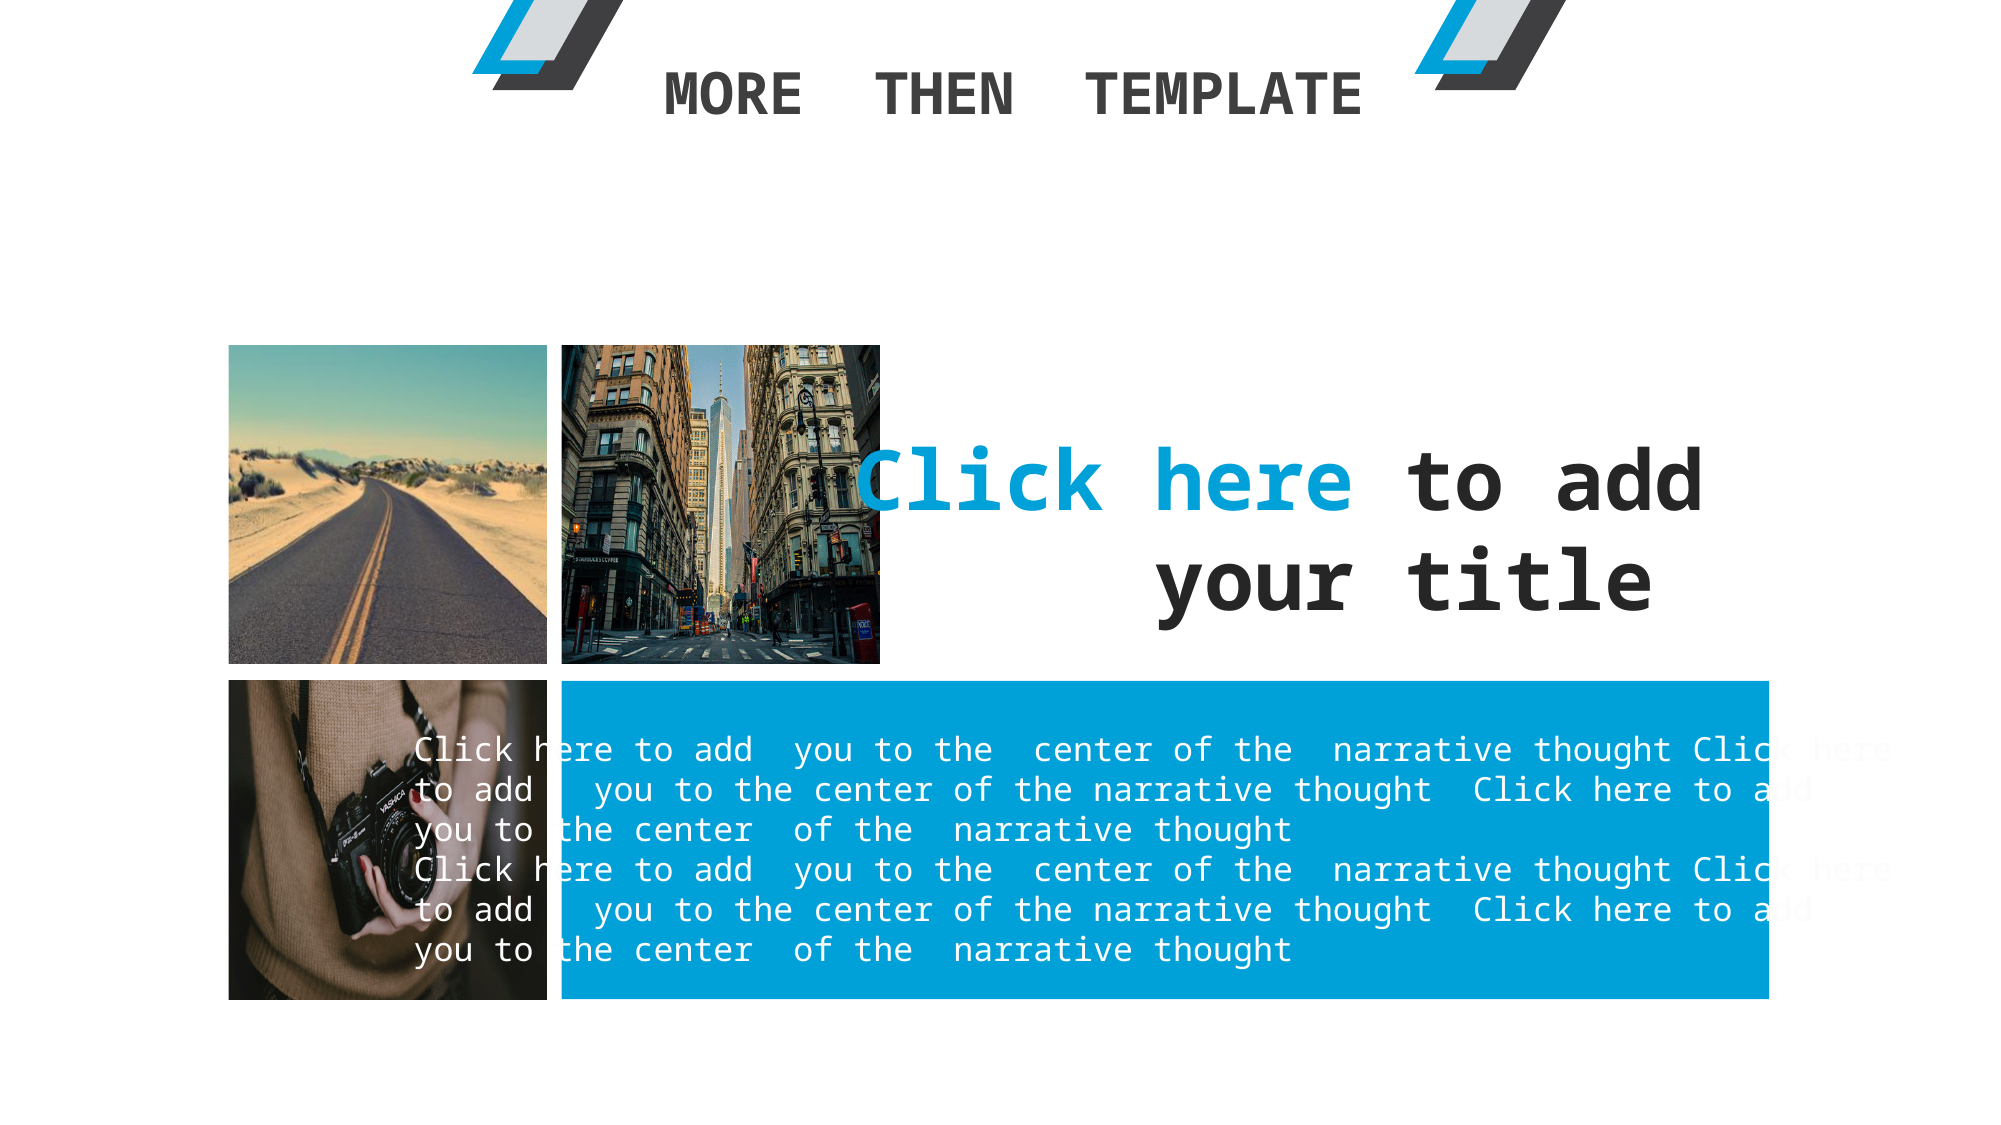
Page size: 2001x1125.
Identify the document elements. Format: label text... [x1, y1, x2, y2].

text_box MORE THEN TEMPLATE [619, 40, 1380, 136]
text_box [228, 680, 547, 1000]
text_box [561, 345, 880, 664]
text_box Click here to add your title [839, 419, 1770, 725]
text_box [228, 345, 547, 664]
text_box Click here to add you to the center of the narrative thought Click here to add you to the center of the narrative thought Click here to add you to the center of the narrative thought Click here to add you to the center of the narrative thought Click here to add you to the center of the narrative thought Click here to add you to the center of the narrative thought [399, 721, 1909, 1125]
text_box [472, 0, 624, 91]
text_box [561, 680, 839, 721]
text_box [1414, 0, 1567, 91]
